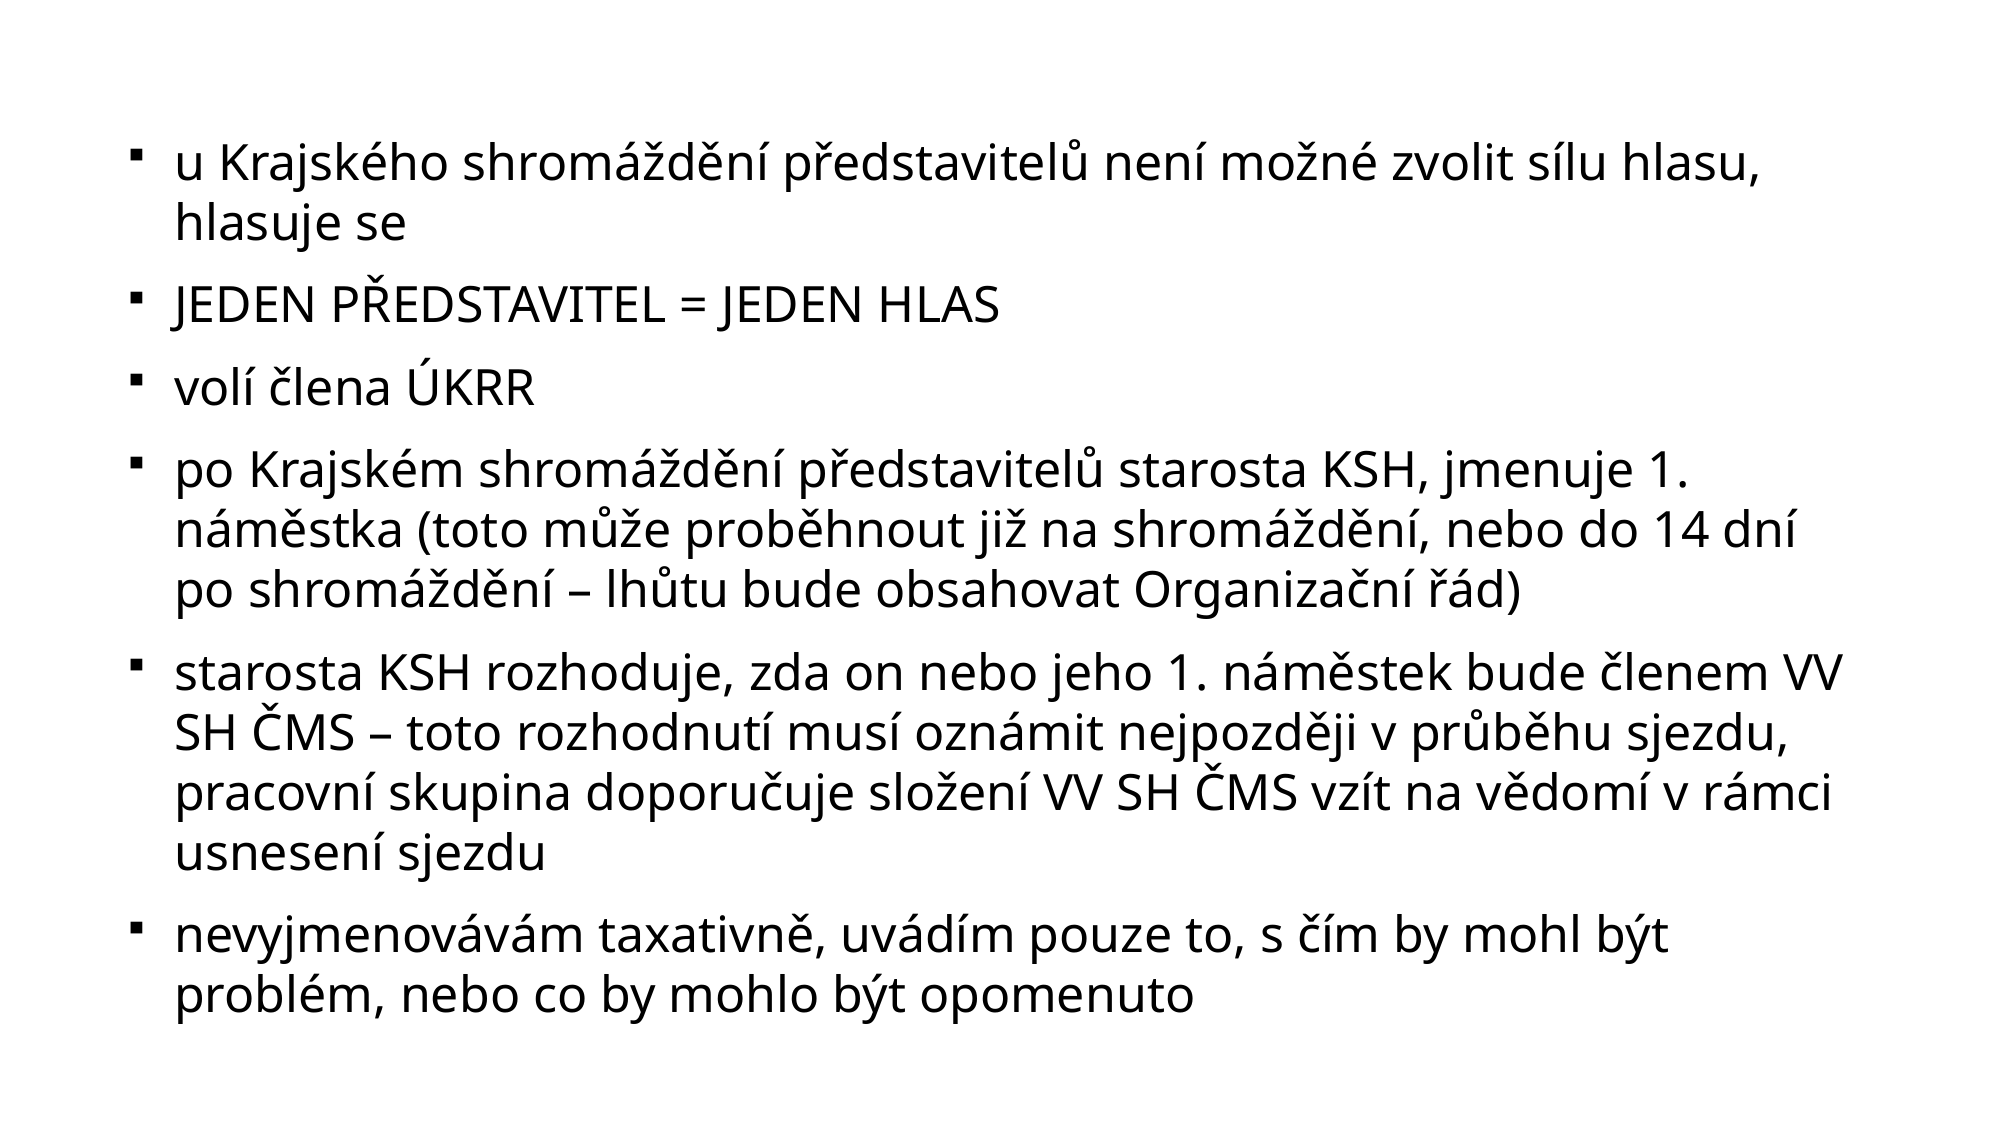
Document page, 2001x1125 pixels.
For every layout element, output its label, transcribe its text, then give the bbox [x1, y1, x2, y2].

list u Krajského shromáždění představitelů není možné zvolit sílu hlasu, hlasuje se JEDEN PŘEDSTAVITEL = JEDEN HLAS volí člena ÚKRR po Krajském shromáždění představitelů starosta KSH, jmenuje 1. náměstka (toto může proběhnout již na shromáždění, nebo do 14 dní po shromáždění – lhůtu bude obsahovat Organizační řád) starosta KSH rozhoduje, zda on nebo jeho 1. náměstek bude členem VV SH ČMS – toto rozhodnutí musí oznámit nejpozději v průběhu sjezdu, pracovní skupina doporučuje složení VV SH ČMS vzít na vědomí v rámci usnesení sjezdu nevyjmenovávám taxativně, uvádím pouze to, s čím by mohl být problém, nebo co by mohlo být opomenuto [112, 112, 1881, 1041]
